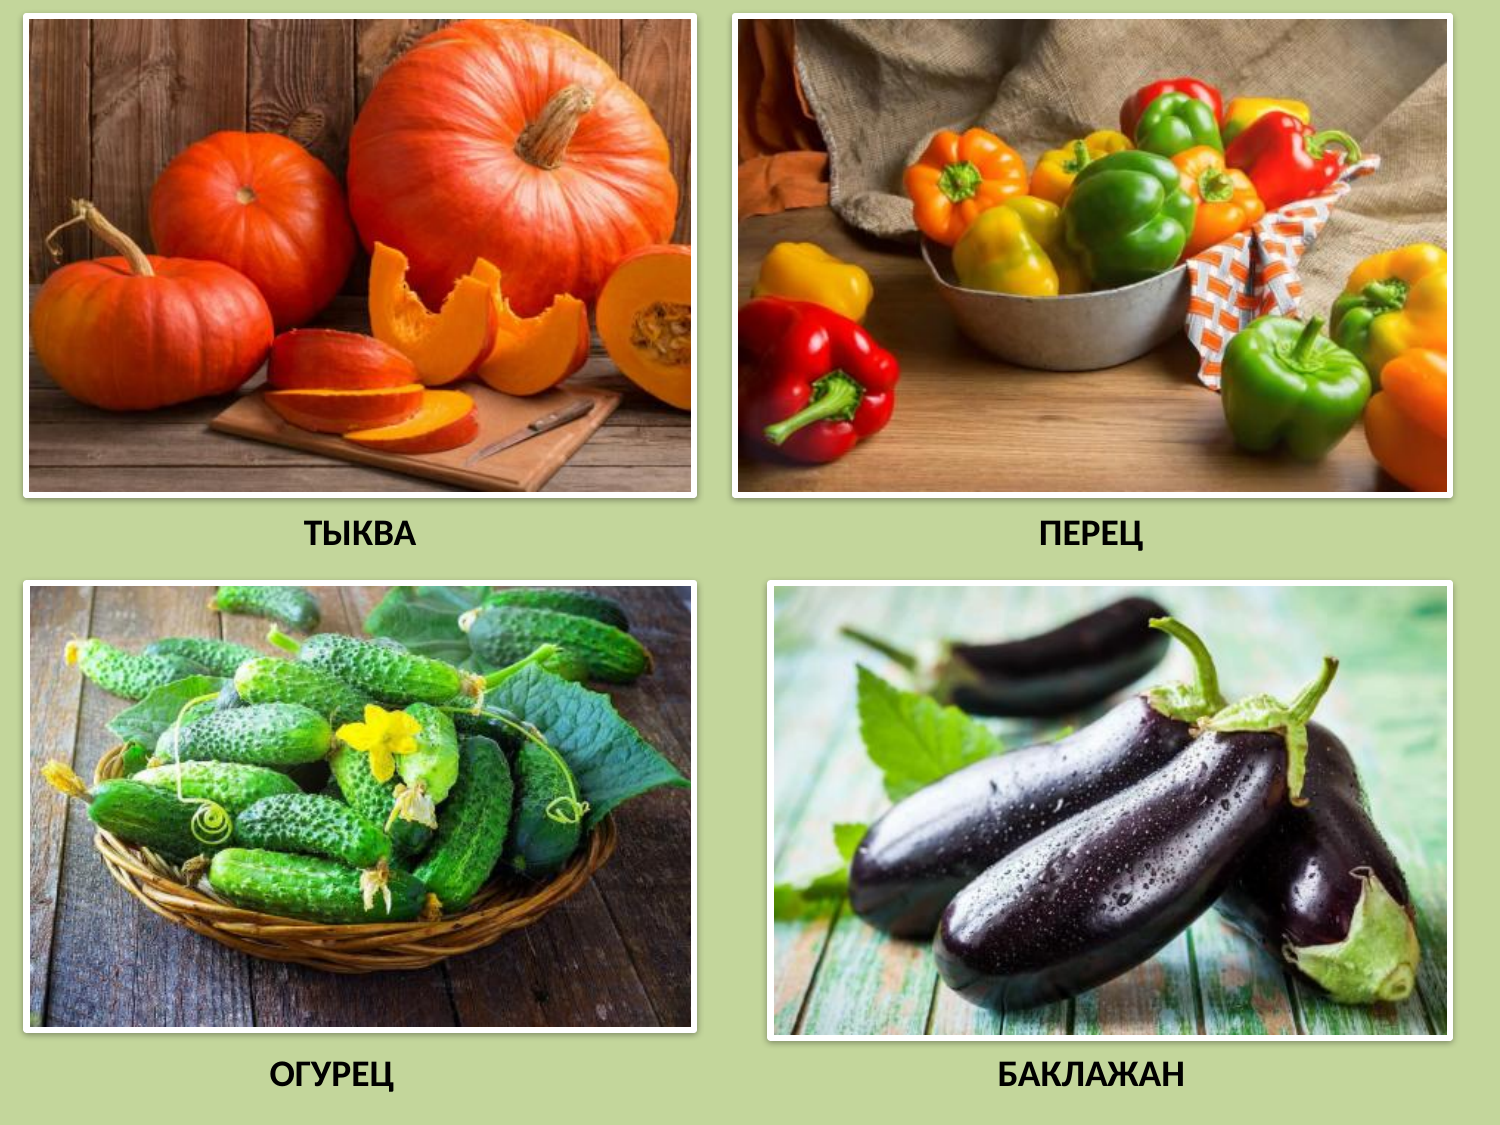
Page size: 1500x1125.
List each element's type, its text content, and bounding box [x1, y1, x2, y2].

picture [29, 585, 692, 1028]
picture [737, 18, 1447, 492]
picture [773, 585, 1447, 1035]
text_box ТЫКВА [288, 500, 432, 561]
picture [29, 18, 692, 492]
text_box БАКЛАЖАН [982, 1044, 1201, 1102]
text_box ПЕРЕЦ [1024, 500, 1159, 561]
text_box ОГУРЕЦ [254, 1041, 410, 1102]
